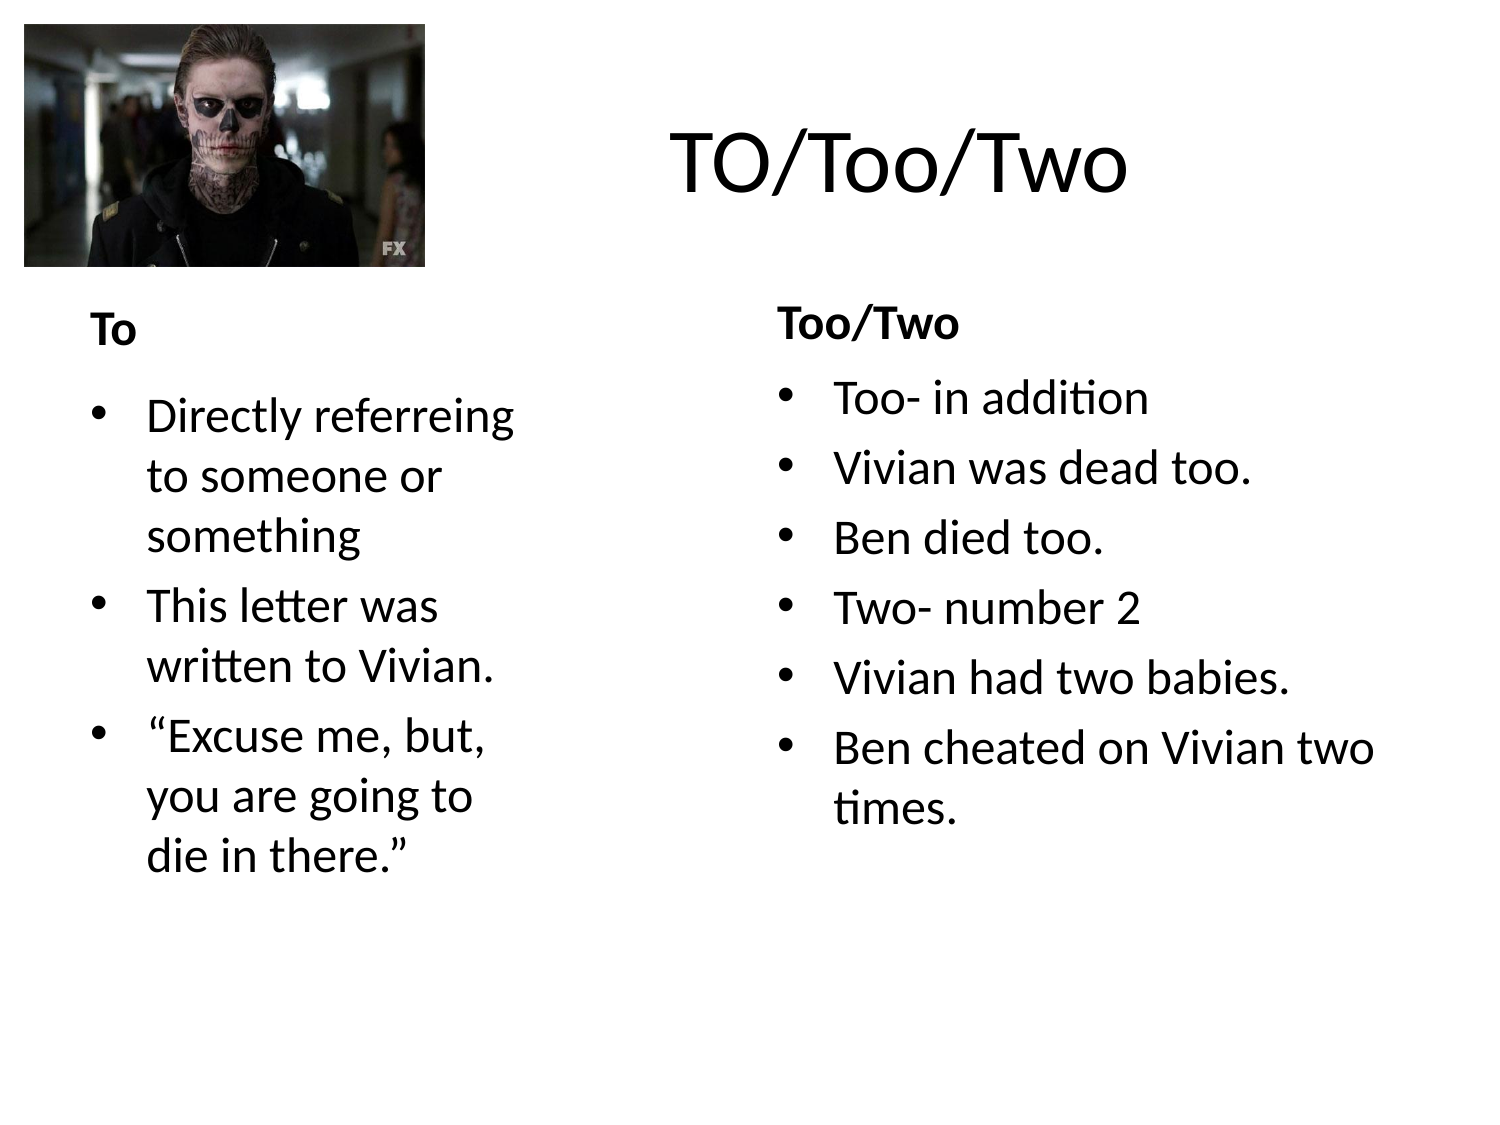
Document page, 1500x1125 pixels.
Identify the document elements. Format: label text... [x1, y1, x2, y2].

title TO/Too/Two [429, 62, 1500, 251]
list Too- in addition Vivian was dead too. Ben died too. Two- number 2 Vivian had two babies. Ben cheated on Vivian two times. [761, 356, 1426, 1006]
list To [74, 251, 538, 363]
picture [24, 24, 426, 268]
list Directly referreing to someone or something This letter was written to Vivian. “Excuse me, but, you are going to die in there.” [74, 374, 538, 1024]
list Too/Two [761, 251, 1426, 356]
